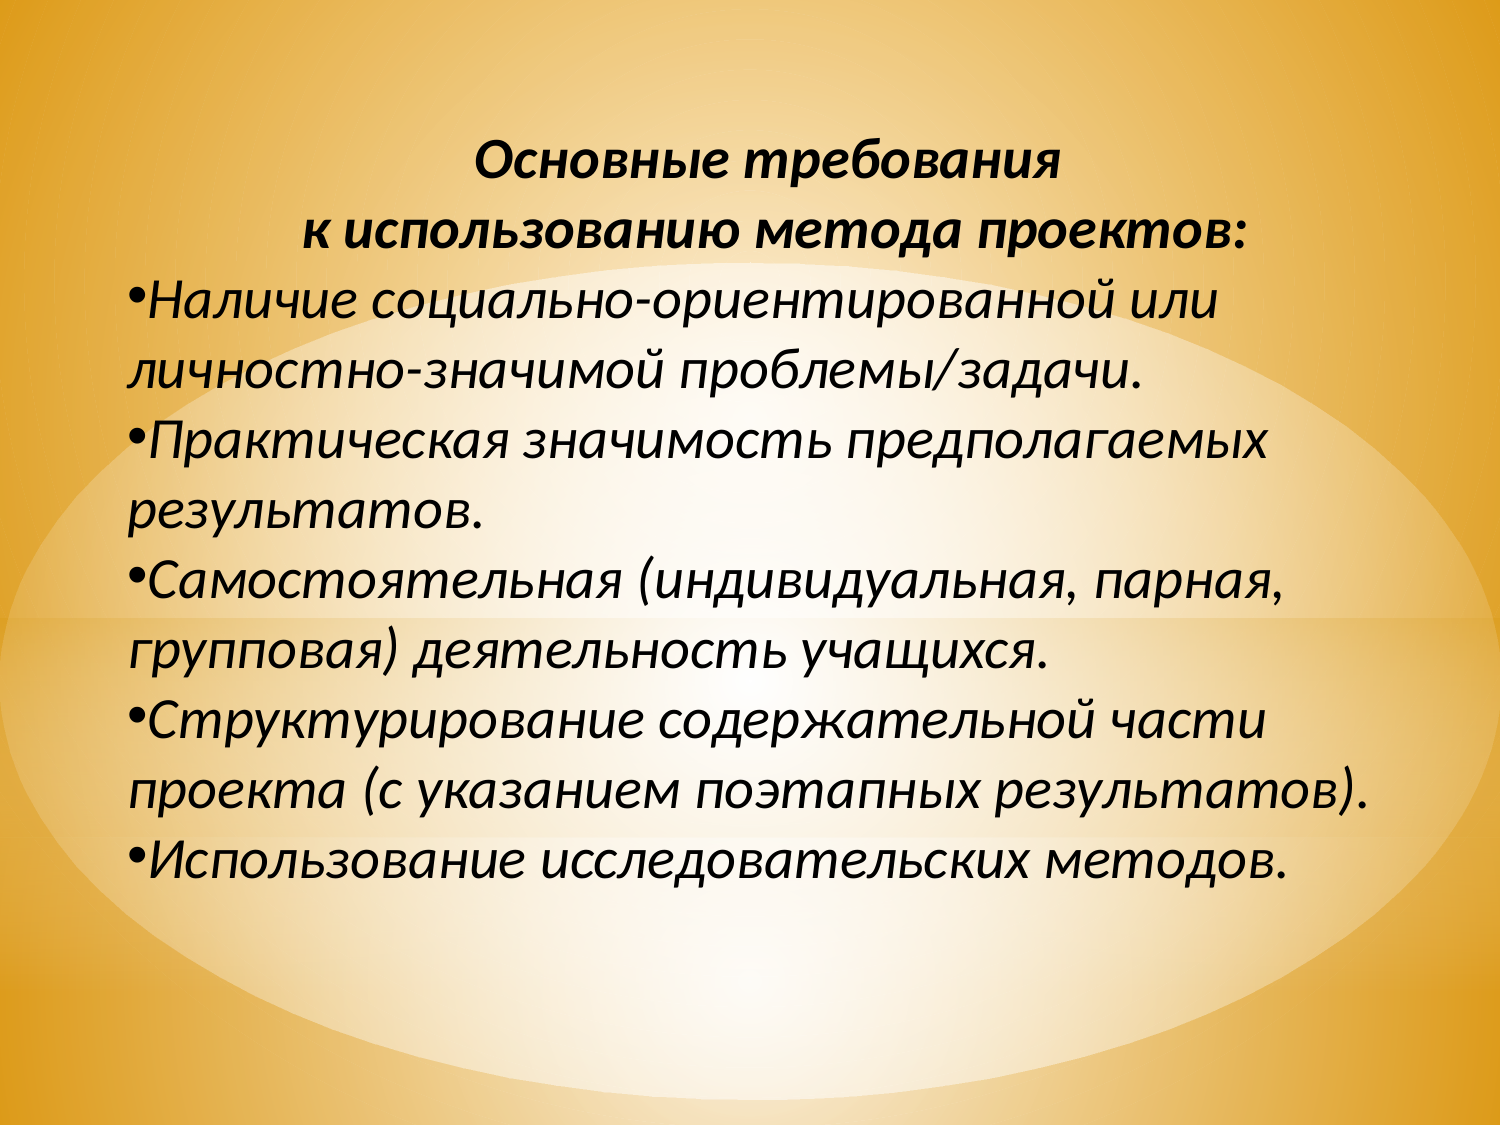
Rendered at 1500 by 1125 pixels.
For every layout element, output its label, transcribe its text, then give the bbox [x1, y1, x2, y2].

text_box Основные требования к использованию метода проектов: Наличие социально-ориентированной или личностно-значимой проблемы/задачи. Практическая значимость предполагаемых результатов. Самостоятельная (индивидуальная, парная, групповая) деятельность учащихся. Структурирование содержательной части проекта (с указанием поэтапных результатов). Использование исследовательских методов. [112, 112, 1438, 897]
